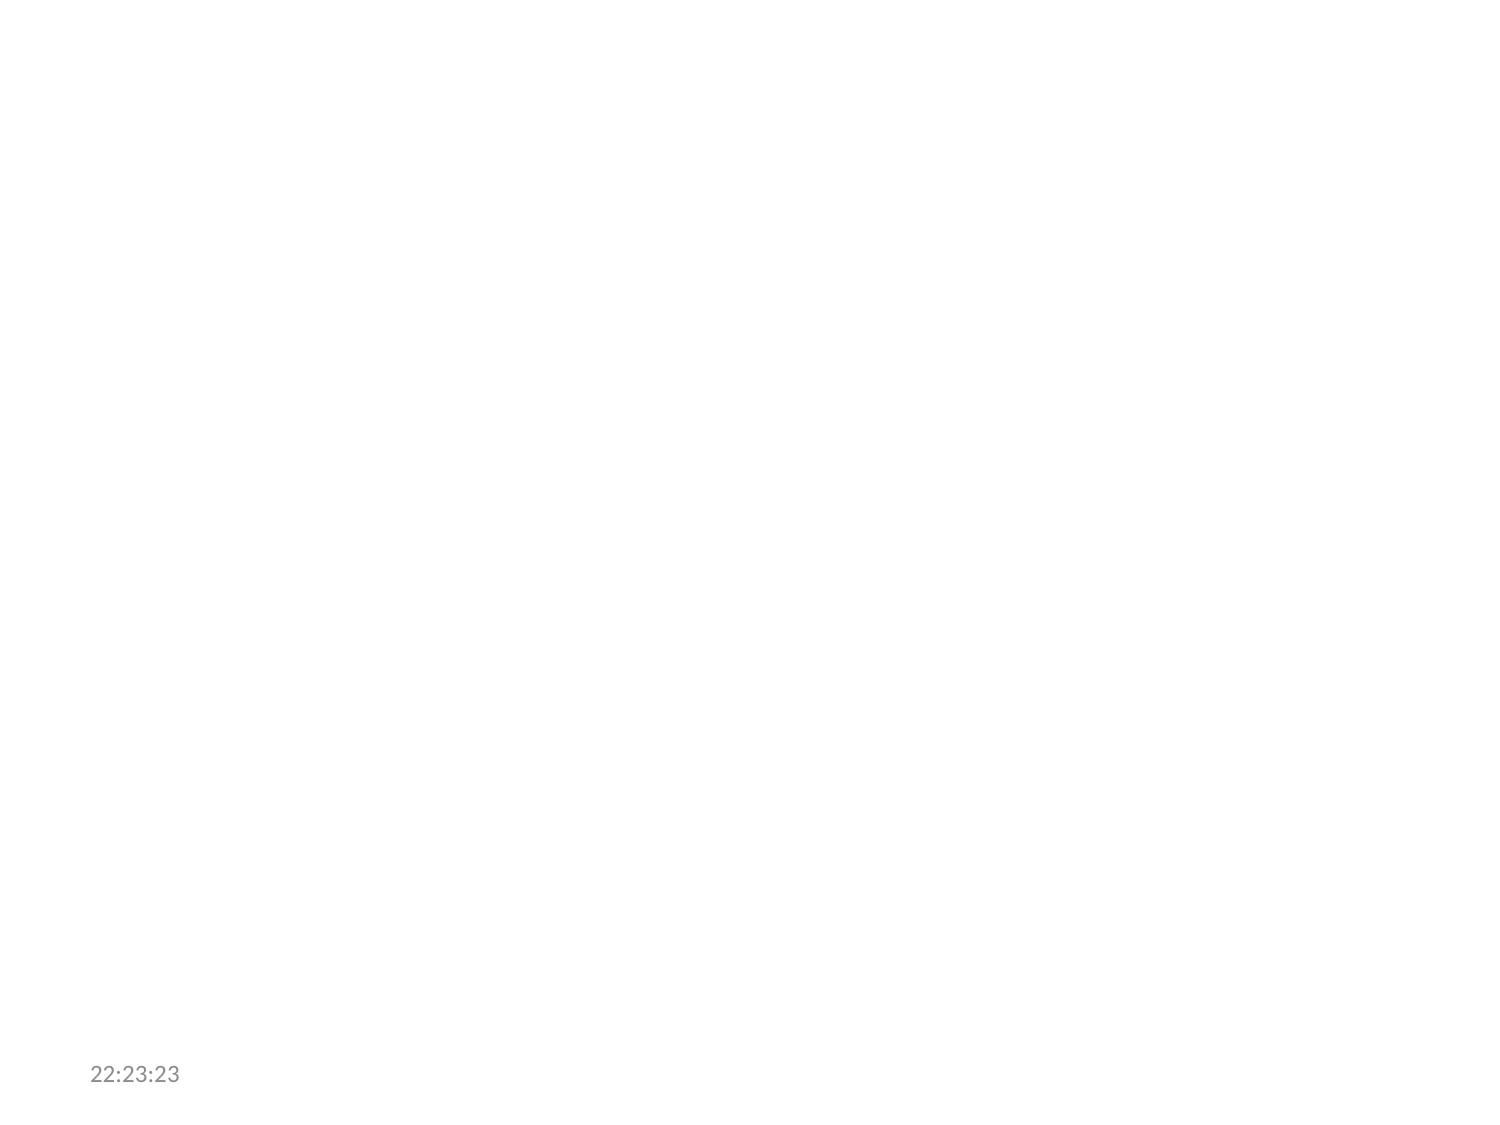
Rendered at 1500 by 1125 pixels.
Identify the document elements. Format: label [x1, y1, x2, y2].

slide_number [75, 1042, 425, 1103]
